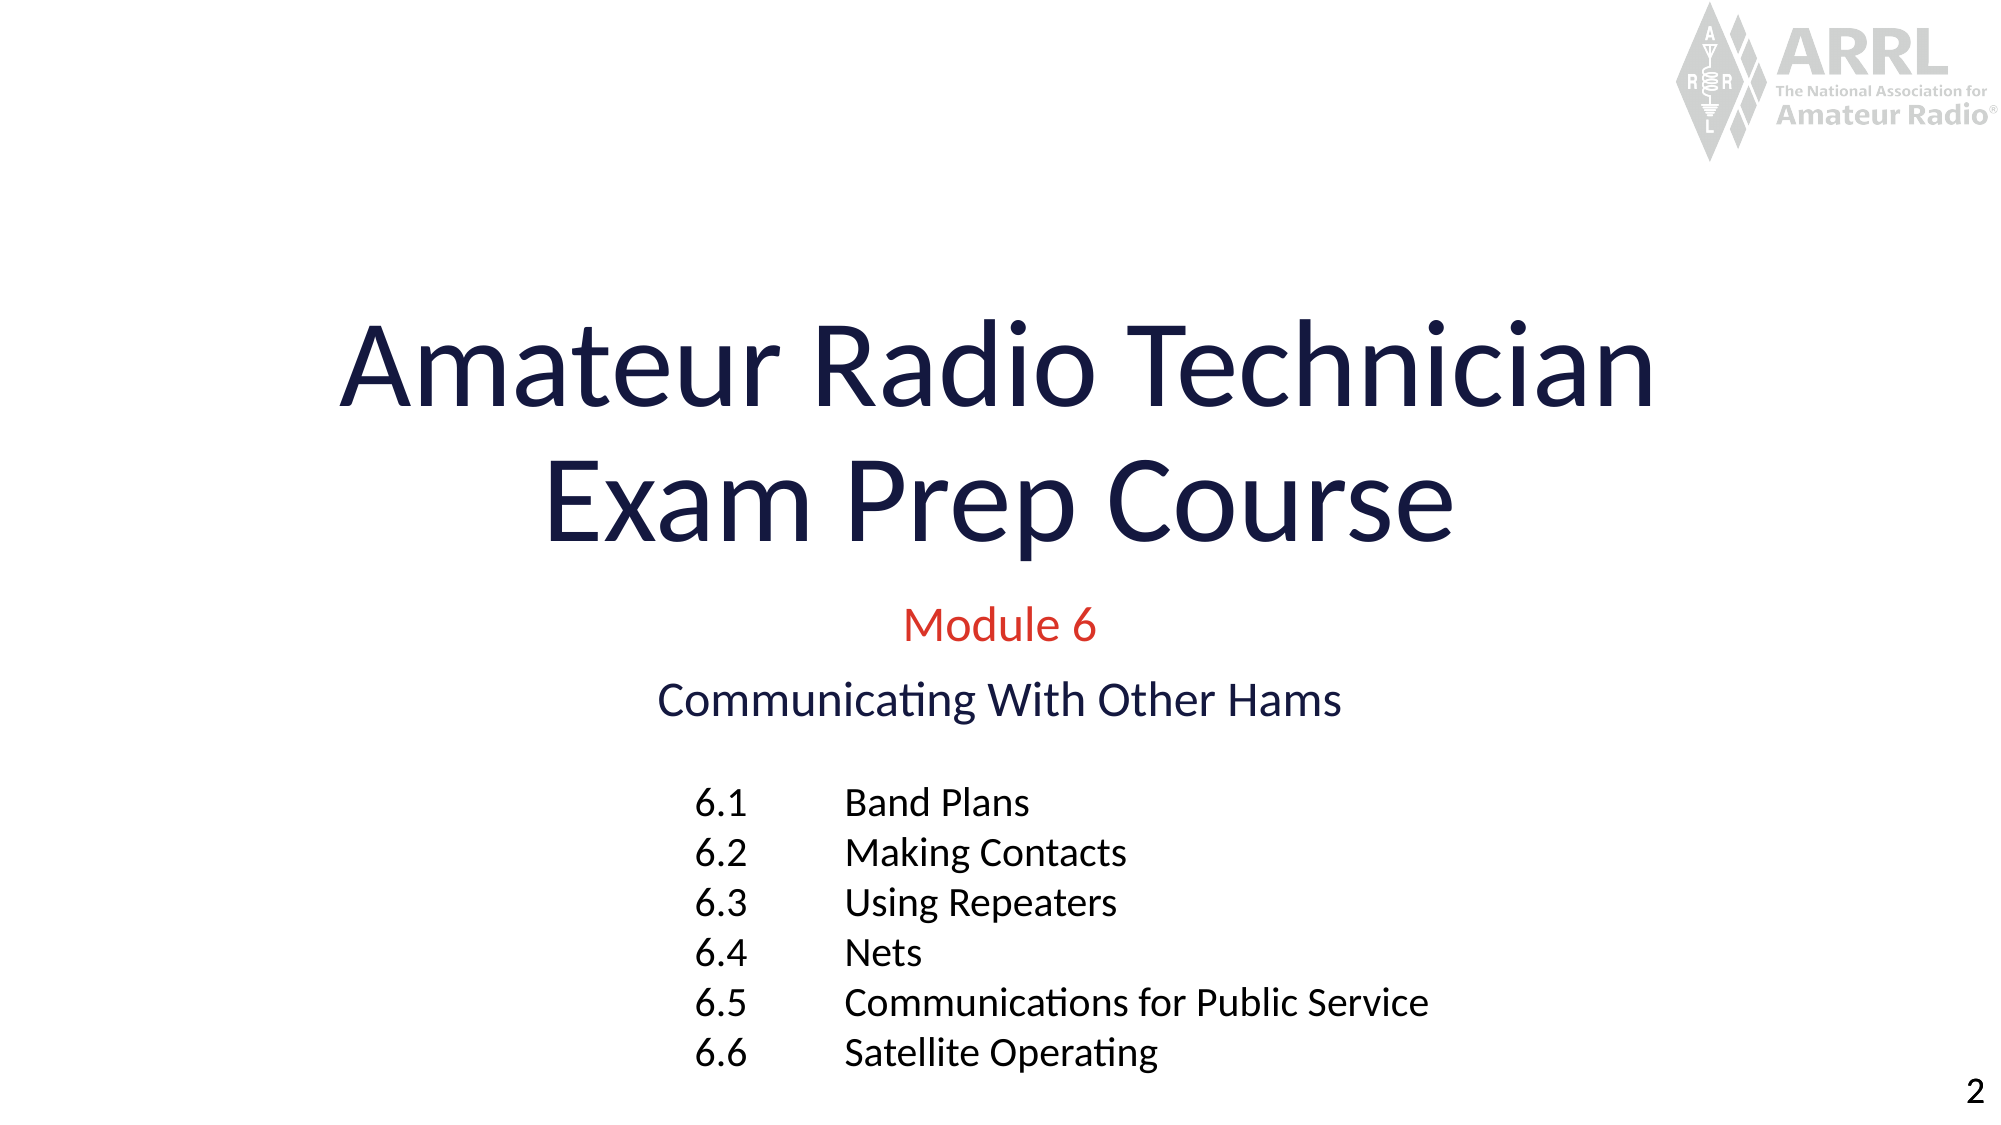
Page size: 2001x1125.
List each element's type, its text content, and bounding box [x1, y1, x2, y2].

text_box 6.1 Band Plans 6.2 Making Contacts 6.3 Using Repeaters 6.4 Nets 6.5 Communications for Public Service 6.6 Satellite Operating [679, 767, 1710, 1083]
picture [1674, 0, 2000, 164]
title Amateur Radio Technician Exam Prep Course [249, 184, 1750, 576]
subtitle Module 6 Communicating With Other Hams [249, 590, 1750, 753]
